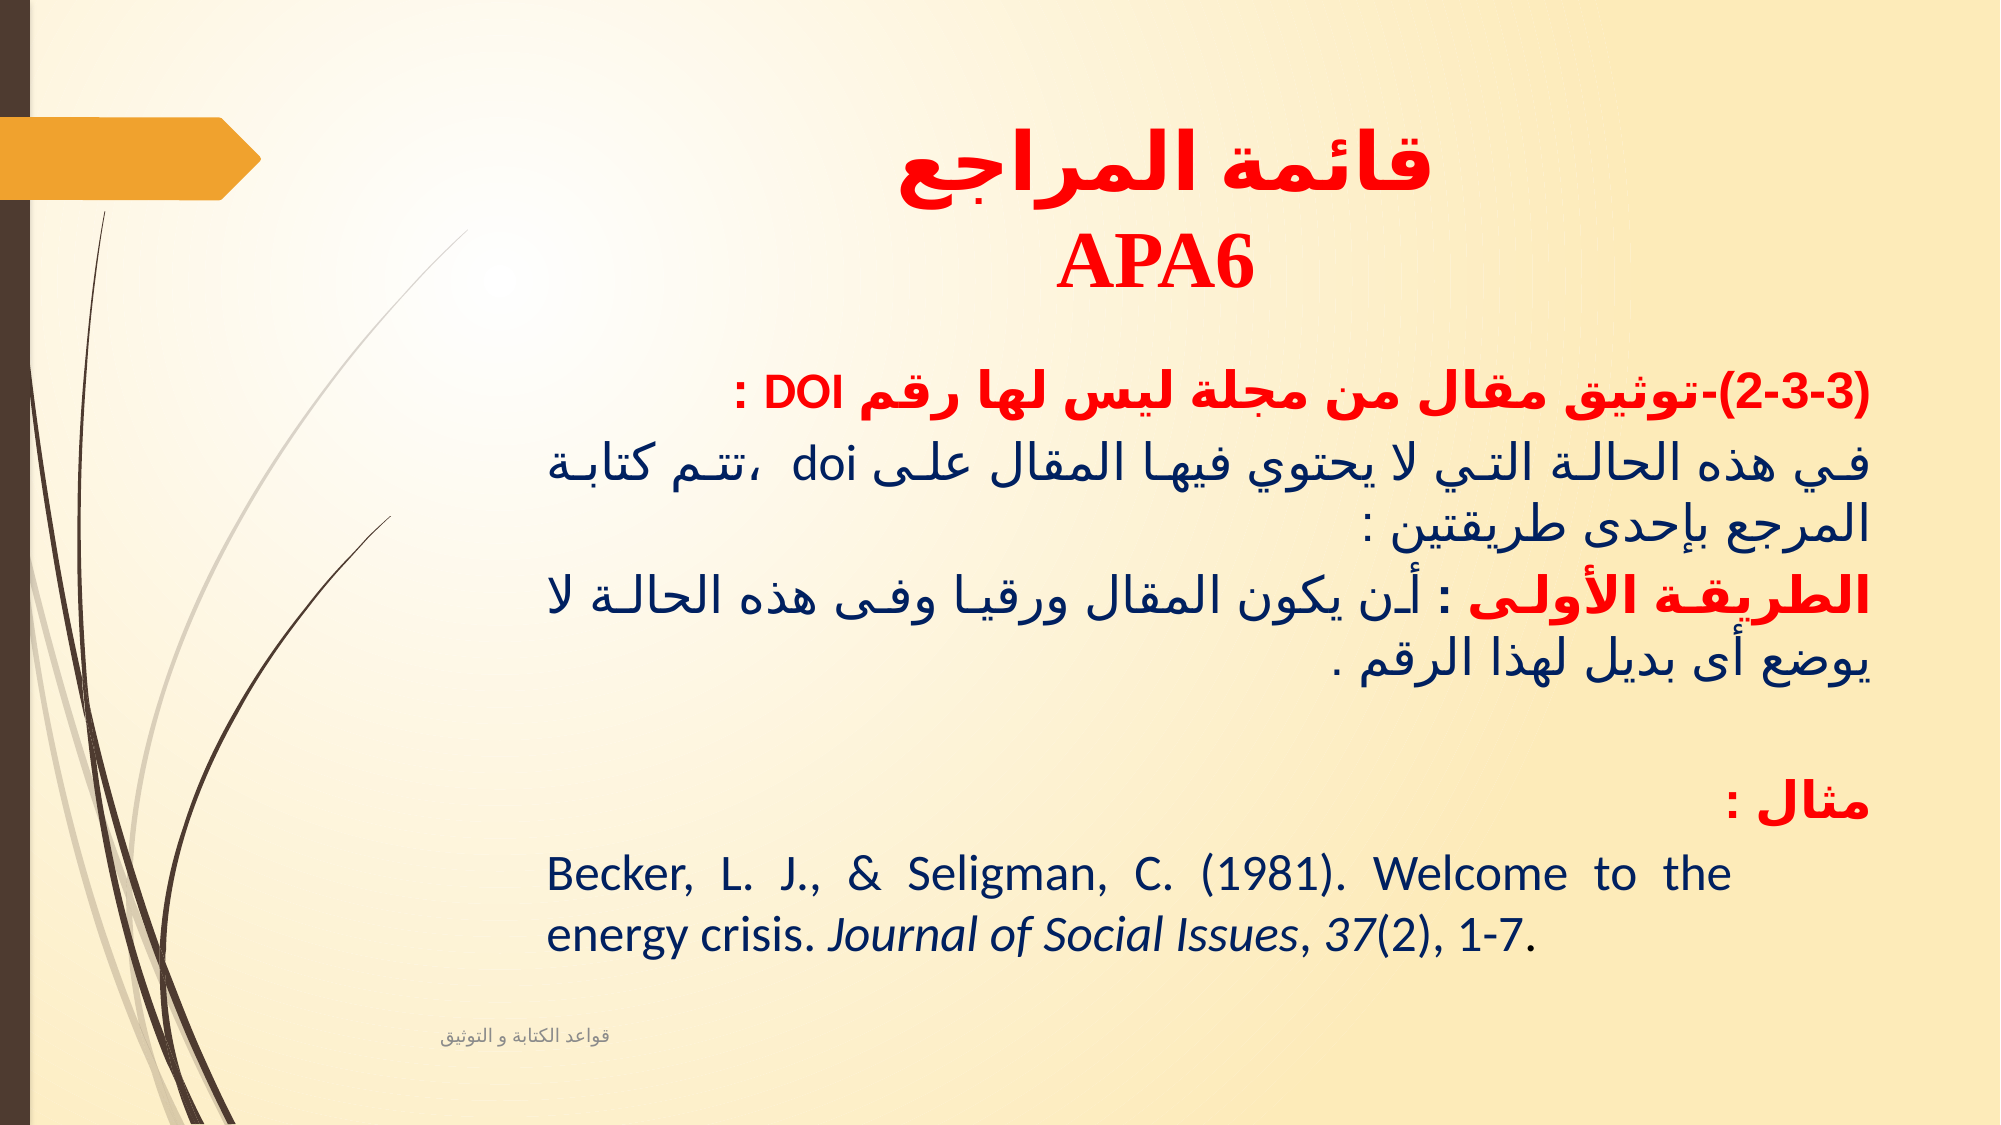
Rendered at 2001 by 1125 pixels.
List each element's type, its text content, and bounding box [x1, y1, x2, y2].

footer قواعد الكتابة و التوثيق [424, 1006, 1675, 1067]
title قائمة المراجع APA6 [425, 102, 1888, 313]
list (2-3-3)-توثيق مقال من مجلة ليس لها رقم DOI : في هذه الحالة التي لا يحتوي فيها المقال على doi ،تتم كتابة المرجع بإحدى طريقتين : الطريقة الأولى : أن يكون المقال ورقيا وفى هذه الحالة لا يوضع أى بديل لهذا الرقم . مثال : Becker, L. J., & Seligman, C. (1981). Welcome to the energy crisis. Journal of Social Issues, 37(2), 1-7. [531, 350, 1888, 970]
